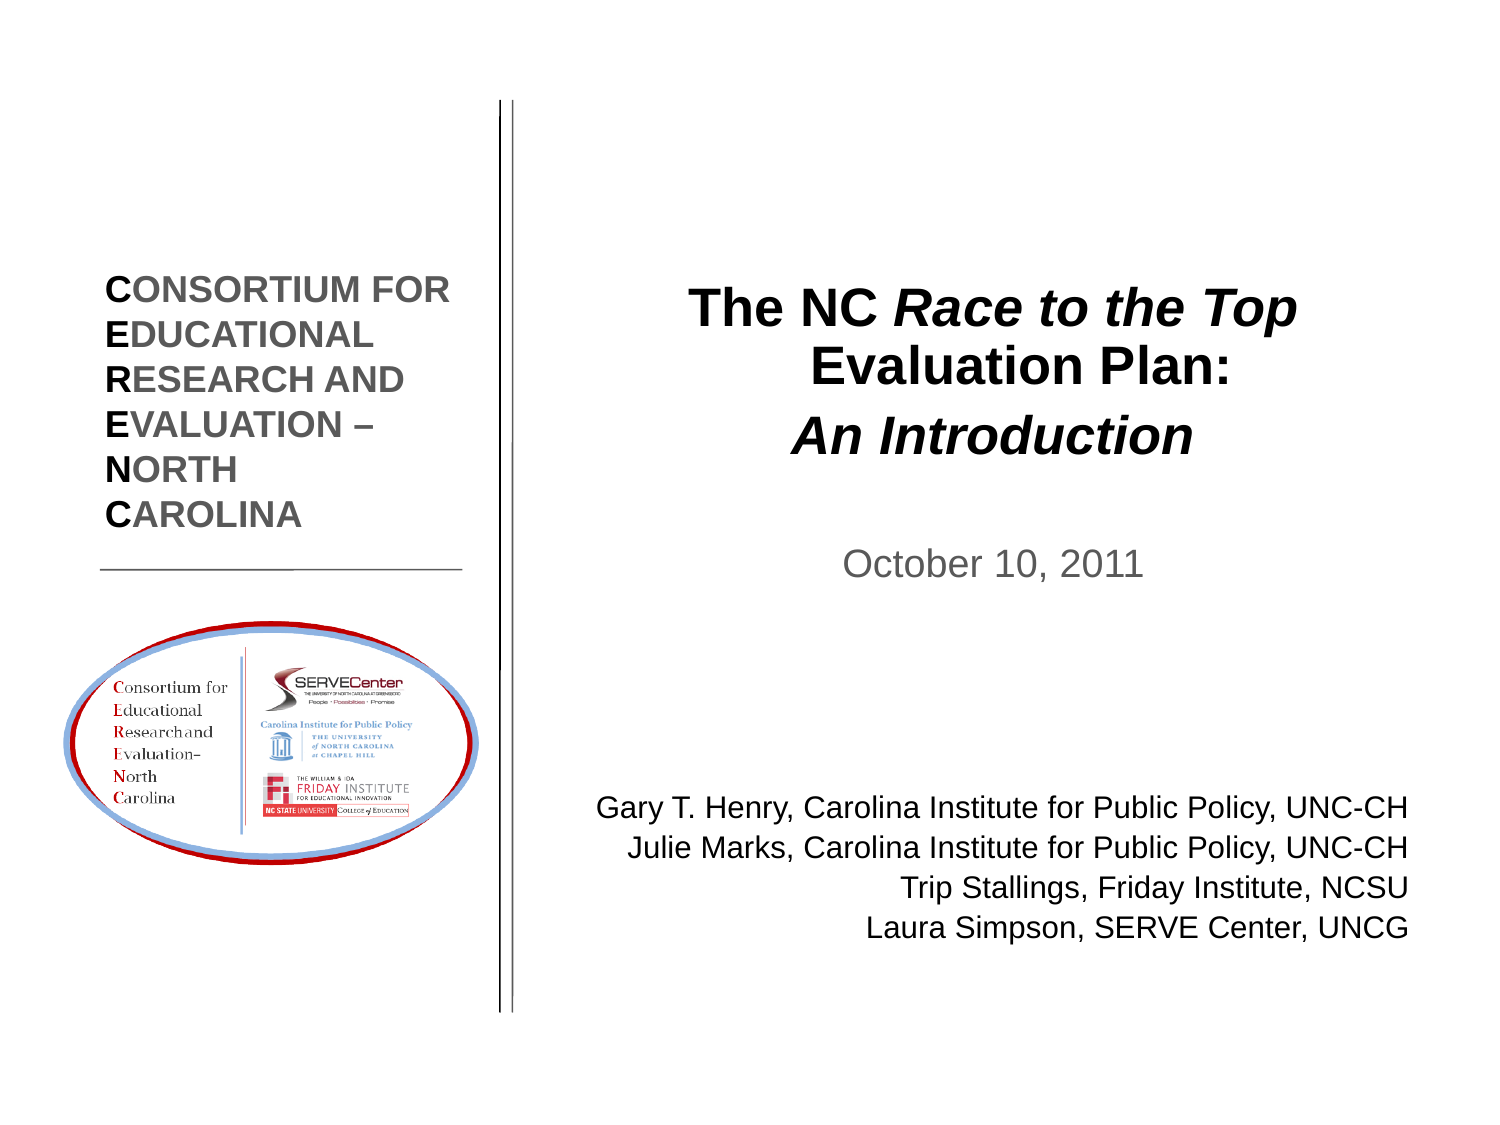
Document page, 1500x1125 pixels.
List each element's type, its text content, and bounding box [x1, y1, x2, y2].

picture [60, 620, 481, 866]
list The NC Race to the Top Evaluation Plan: An Introduction October 10, 2011 Gary T. Henry, Carolina Institute for Public Policy, UNC-CH Julie Marks, Carolina Institute for Public Policy, UNC-CH Trip Stallings, Friday Institute, NCSU Laura Simpson, SERVE Center, UNCG [562, 126, 1426, 1005]
